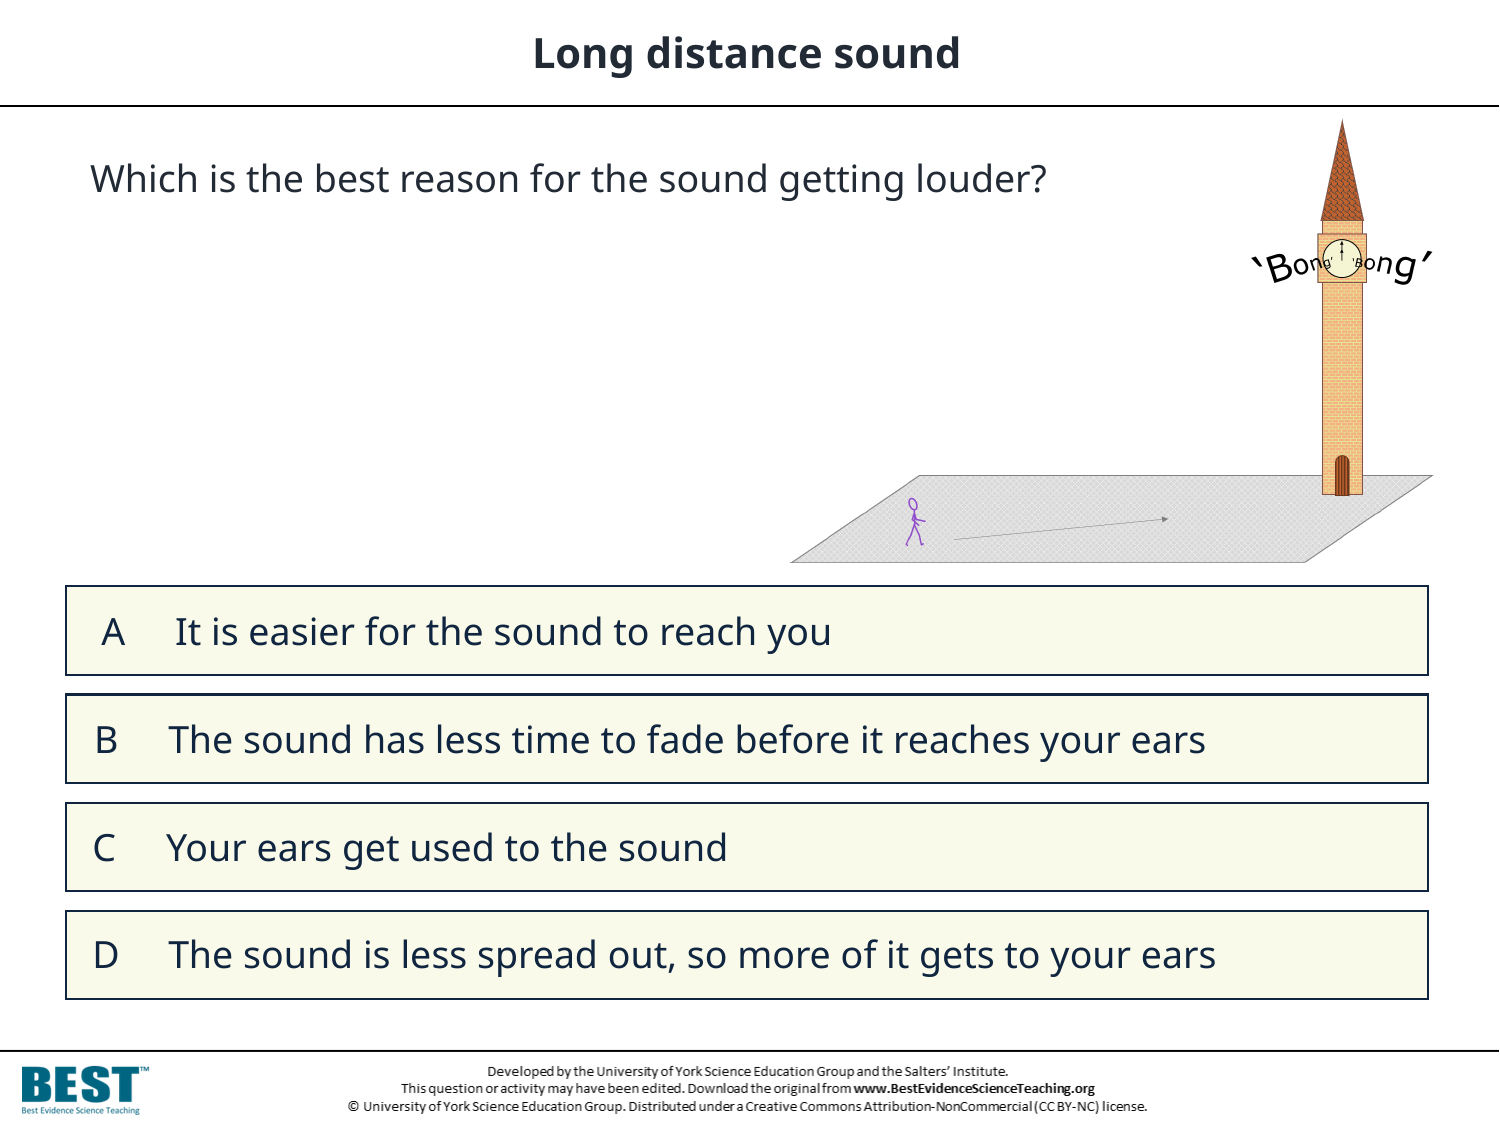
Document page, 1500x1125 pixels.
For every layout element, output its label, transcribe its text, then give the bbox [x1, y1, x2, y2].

text_box Long distance sound [23, 4, 1471, 99]
picture [0, 105, 1500, 1125]
